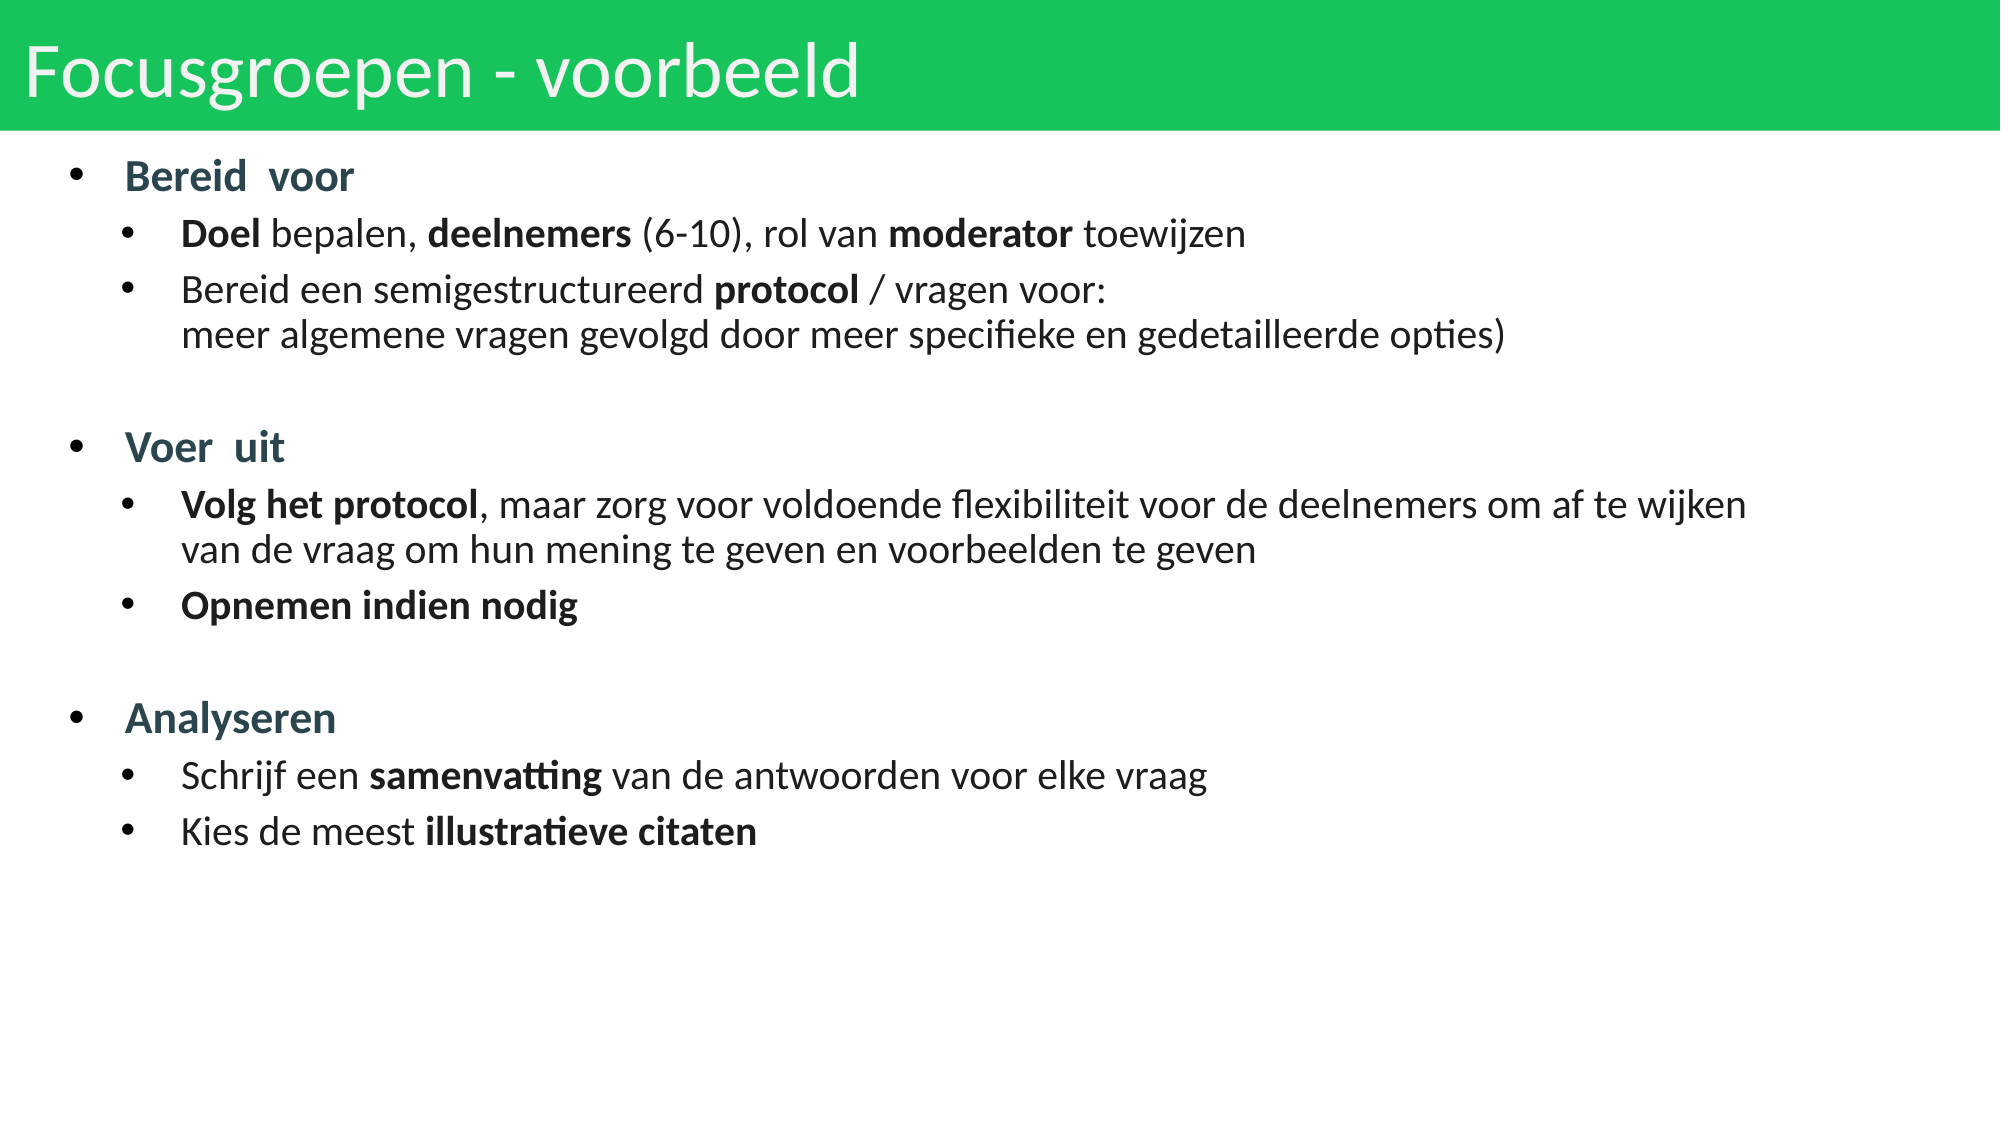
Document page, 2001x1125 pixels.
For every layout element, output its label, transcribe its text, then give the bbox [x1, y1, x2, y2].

title Focusgroepen - voorbeeld [16, 13, 1976, 131]
list Bereid voor Doel bepalen, deelnemers (6-10), rol van moderator toewijzen Bereid een semigestructureerd protocol / vragen voor: meer algemene vragen gevolgd door meer specifieke en gedetailleerde opties) Voer uit Volg het protocol, maar zorg voor voldoende flexibiliteit voor de deelnemers om af te wijken van de vraag om hun mening te geven en voorbeelden te geven Opnemen indien nodig Analyseren Schrijf een samenvatting van de antwoorden voor elke vraag Kies de meest illustratieve citaten [16, 144, 1976, 1108]
